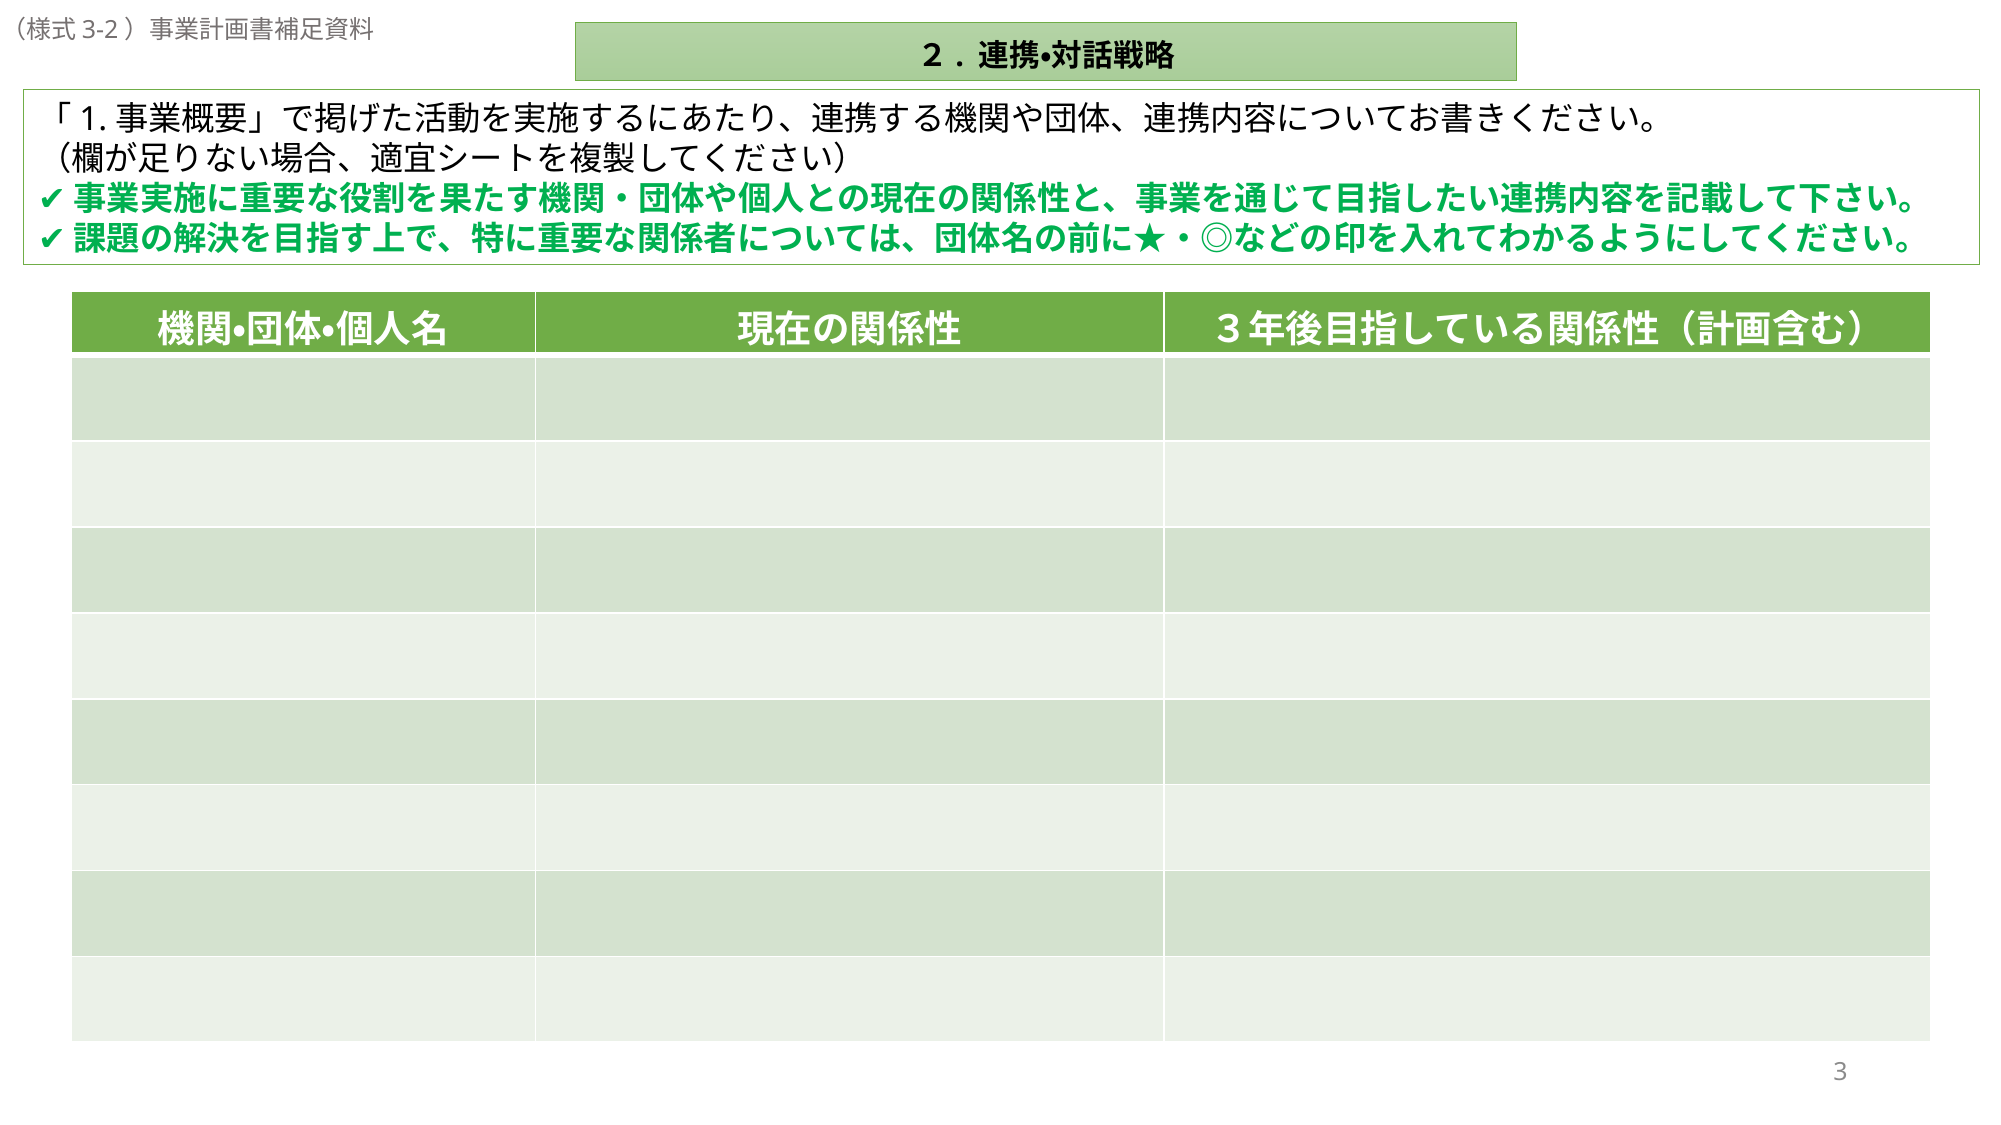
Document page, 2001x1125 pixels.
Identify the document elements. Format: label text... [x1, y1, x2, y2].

table_cell [72, 614, 535, 698]
text_box ２. 連携・対話戦略 [575, 22, 1517, 81]
table_cell [1165, 614, 1930, 698]
table_cell [536, 358, 1163, 440]
table_cell [72, 700, 535, 784]
table_cell [536, 528, 1163, 612]
table_cell [1165, 358, 1930, 440]
table_cell [1165, 442, 1930, 526]
table_cell [72, 785, 535, 870]
table_cell [72, 957, 535, 1041]
table_header ３年後目指している関係性（計画含む） [1165, 292, 1930, 352]
table_cell [1165, 700, 1930, 784]
table_cell [72, 442, 535, 526]
table_cell [536, 442, 1163, 526]
text_box 「1.事業概要」で掲げた活動を実施するにあたり、連携する機関や団体、連携内容についてお書きください。 （欄が足りない場合、適宜シートを複製してください） ✔事業実施に重要な役割を果たす機関・団体や個人との現在の関係性と、事業を通じて目指したい連携内容を記載して下さい。 ✔課題の解決を目指す上で、特に重要な関係者については、団体名の前に★・◎などの印を入れてわかるようにしてください。 [23, 89, 1980, 265]
table_cell [72, 871, 535, 956]
table_cell [1165, 528, 1930, 612]
table_header 現在の関係性 [536, 292, 1163, 352]
text_box （様式3-2）事業計画書補足資料 [0, 5, 390, 51]
table_cell [536, 614, 1163, 698]
table_cell [1165, 785, 1930, 870]
table_cell [536, 957, 1163, 1041]
table_header 機関・団体・個人名 [72, 292, 535, 352]
table_cell [536, 785, 1163, 870]
table_cell [1165, 957, 1930, 1041]
table_cell [536, 700, 1163, 784]
table_cell [72, 358, 535, 440]
table_cell [72, 528, 535, 612]
table_cell [1165, 871, 1930, 956]
slide_number 3 [1412, 1043, 1863, 1103]
table_cell [536, 871, 1163, 956]
